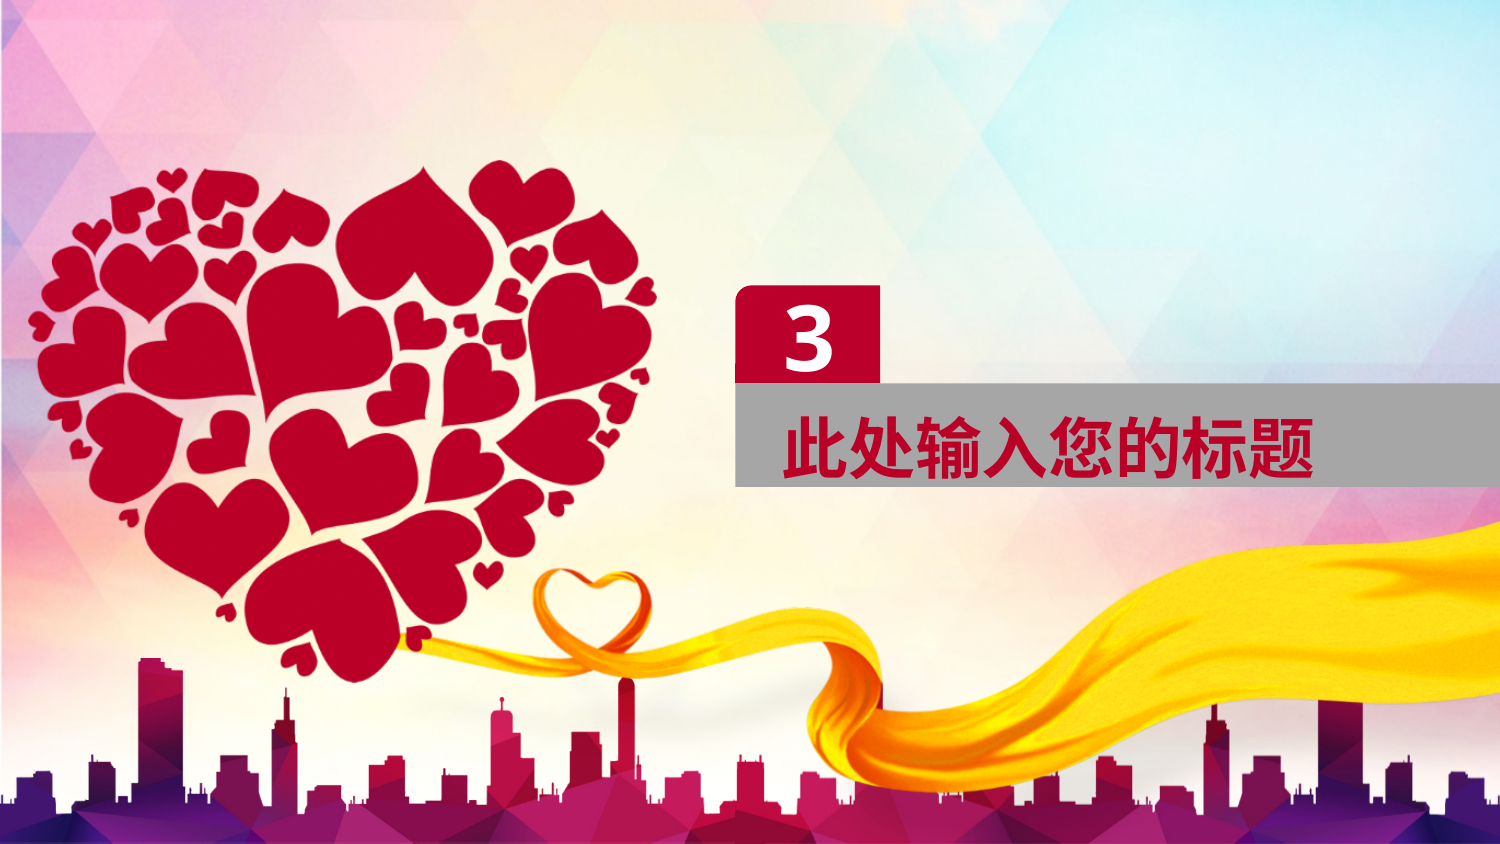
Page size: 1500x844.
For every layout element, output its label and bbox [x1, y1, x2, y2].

text_box [0, 658, 364, 844]
picture [0, 0, 1500, 844]
